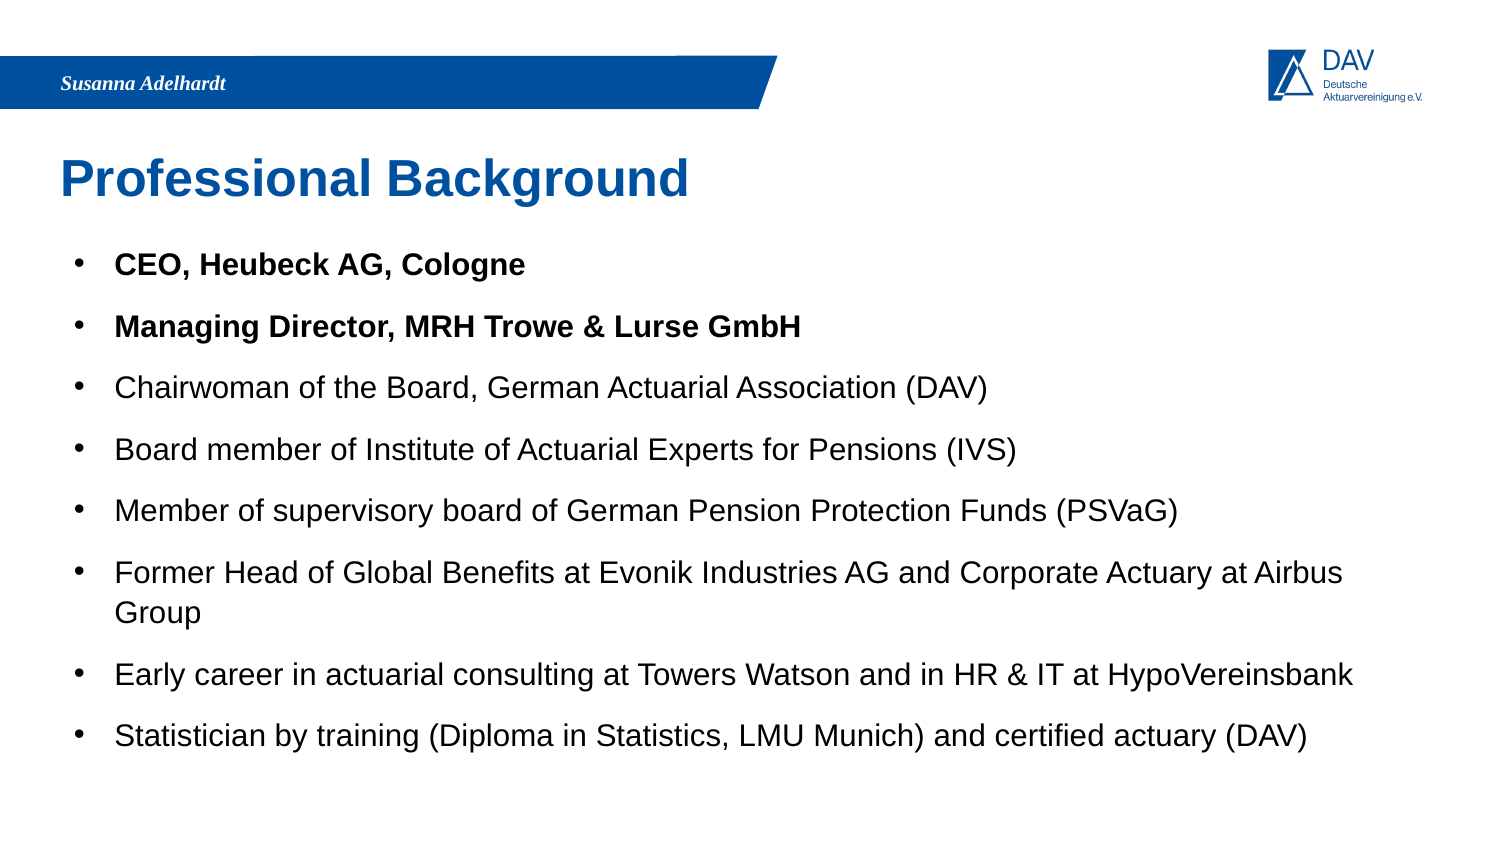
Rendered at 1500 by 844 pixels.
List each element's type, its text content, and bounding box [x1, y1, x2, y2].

footer Susanna Adelhardt [60, 69, 956, 95]
title Professional Background [60, 144, 1288, 200]
list CEO, Heubeck AG, Cologne Managing Director, MRH Trowe & Lurse GmbH Chairwoman of the Board, German Actuarial Association (DAV) Board member of Institute of Actuarial Experts for Pensions (IVS) Member of supervisory board of German Pension Protection Funds (PSVaG) Former Head of Global Benefits at Evonik Industries AG and Corporate Actuary at Airbus Group Early career in actuarial consulting at Towers Watson and in HR & IT at HypoVereinsbank Statistician by training (Diploma in Statistics, LMU Munich) and certified actuary (DAV) [58, 233, 1428, 788]
picture [1248, 29, 1442, 121]
